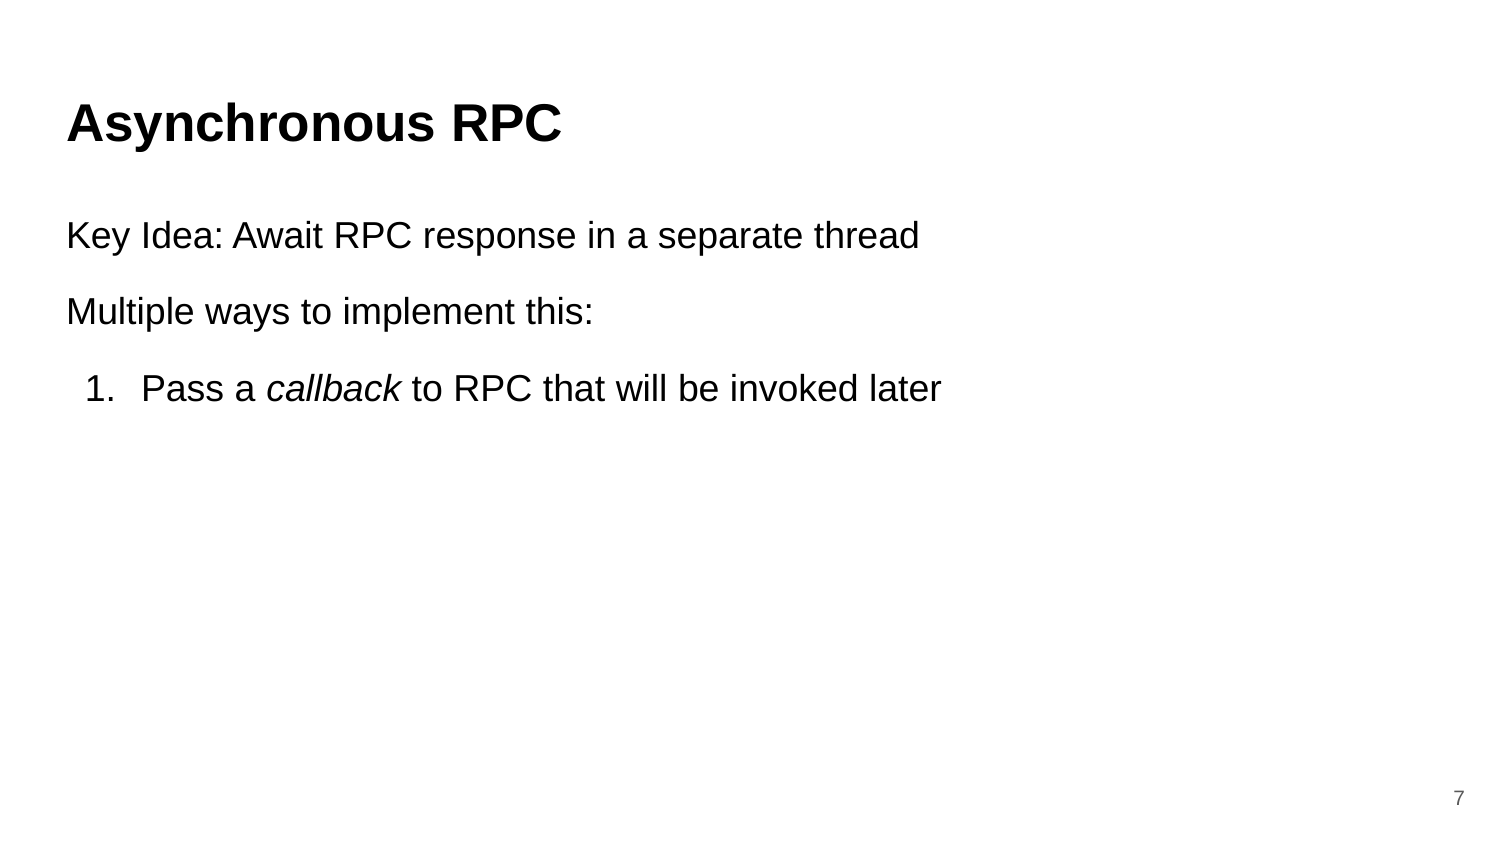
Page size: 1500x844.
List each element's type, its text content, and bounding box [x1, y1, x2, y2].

title Asynchronous RPC [51, 72, 1449, 167]
list Key Idea: Await RPC response in a separate thread Multiple ways to implement this: Pass a callback to RPC that will be invoked later [51, 189, 1449, 750]
slide_number 7 [1389, 764, 1480, 830]
